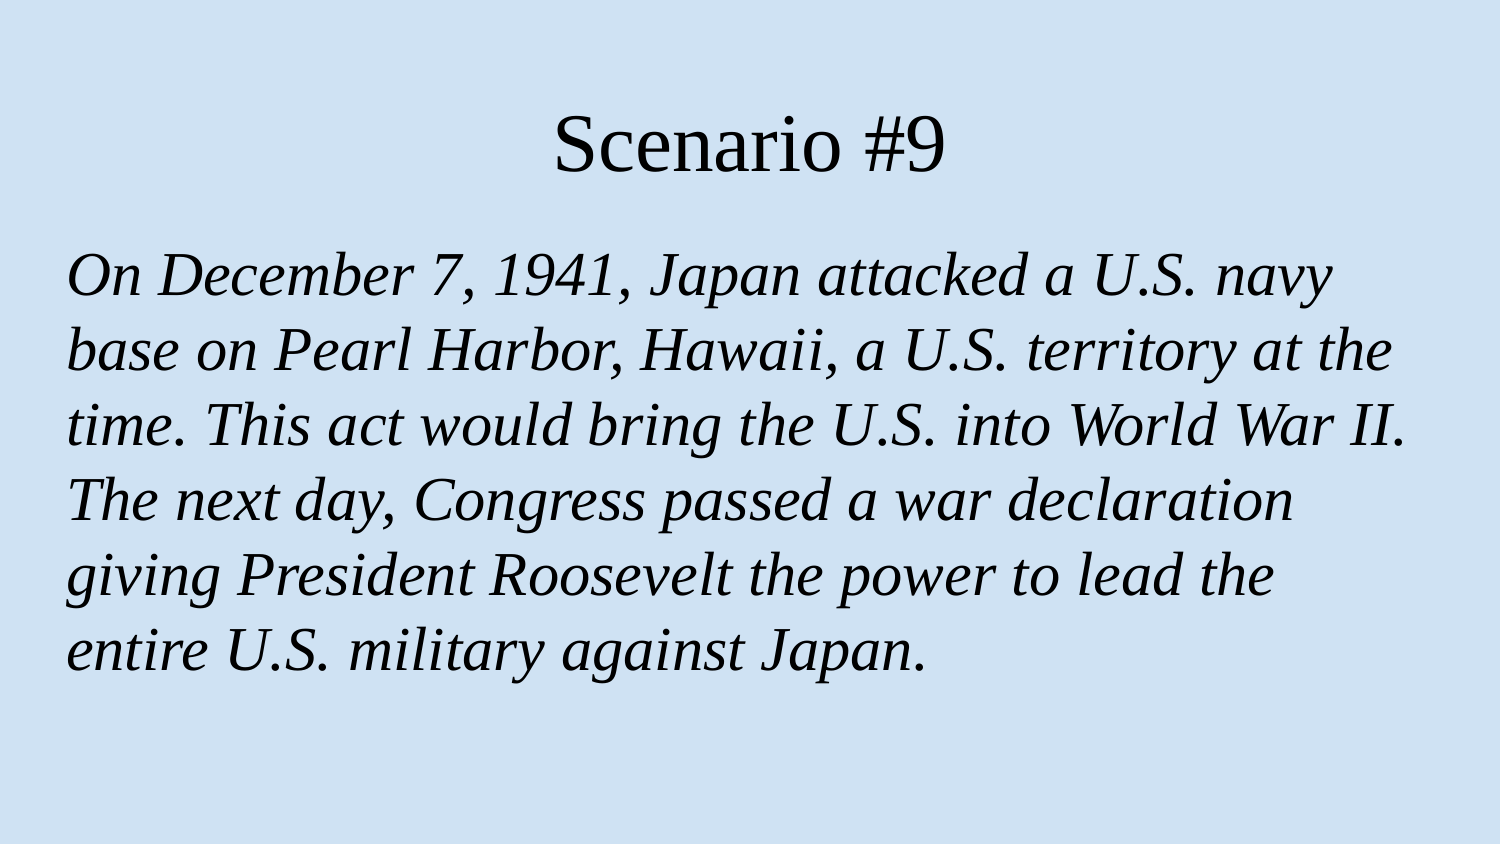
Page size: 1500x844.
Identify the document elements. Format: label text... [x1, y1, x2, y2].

title Scenario #9 [51, 72, 1449, 167]
list On December 7, 1941, Japan attacked a U.S. navy base on Pearl Harbor, Hawaii, a U.S. territory at the time. This act would bring the U.S. into World War II. The next day, Congress passed a war declaration giving President Roosevelt the power to lead the entire U.S. military against Japan. [51, 218, 1449, 750]
